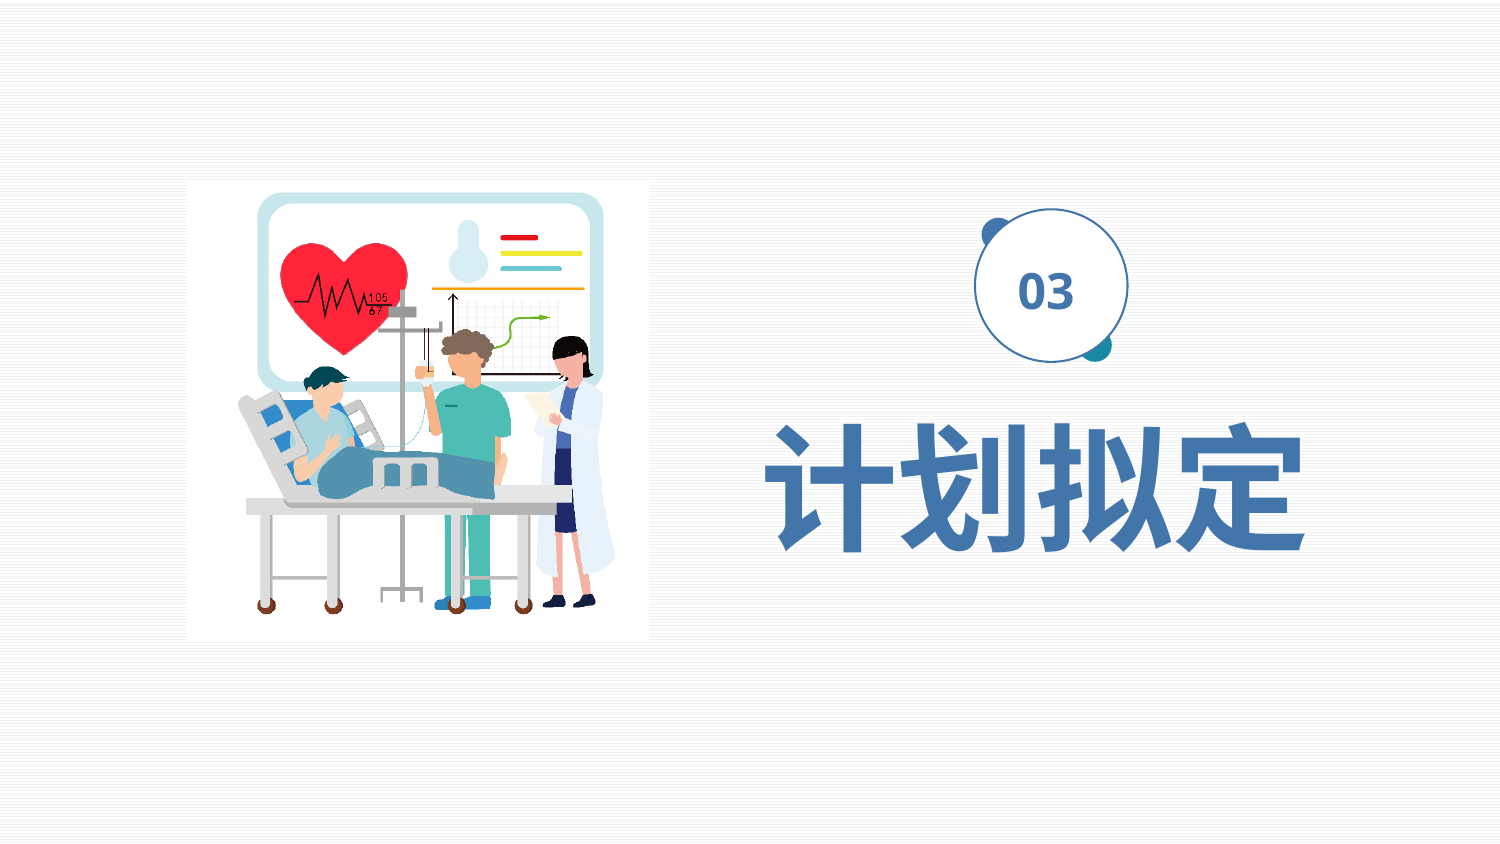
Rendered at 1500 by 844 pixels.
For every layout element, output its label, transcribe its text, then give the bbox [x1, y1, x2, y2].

picture [186, 180, 649, 642]
text_box 计划拟定 [745, 395, 1357, 576]
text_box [974, 209, 1128, 362]
